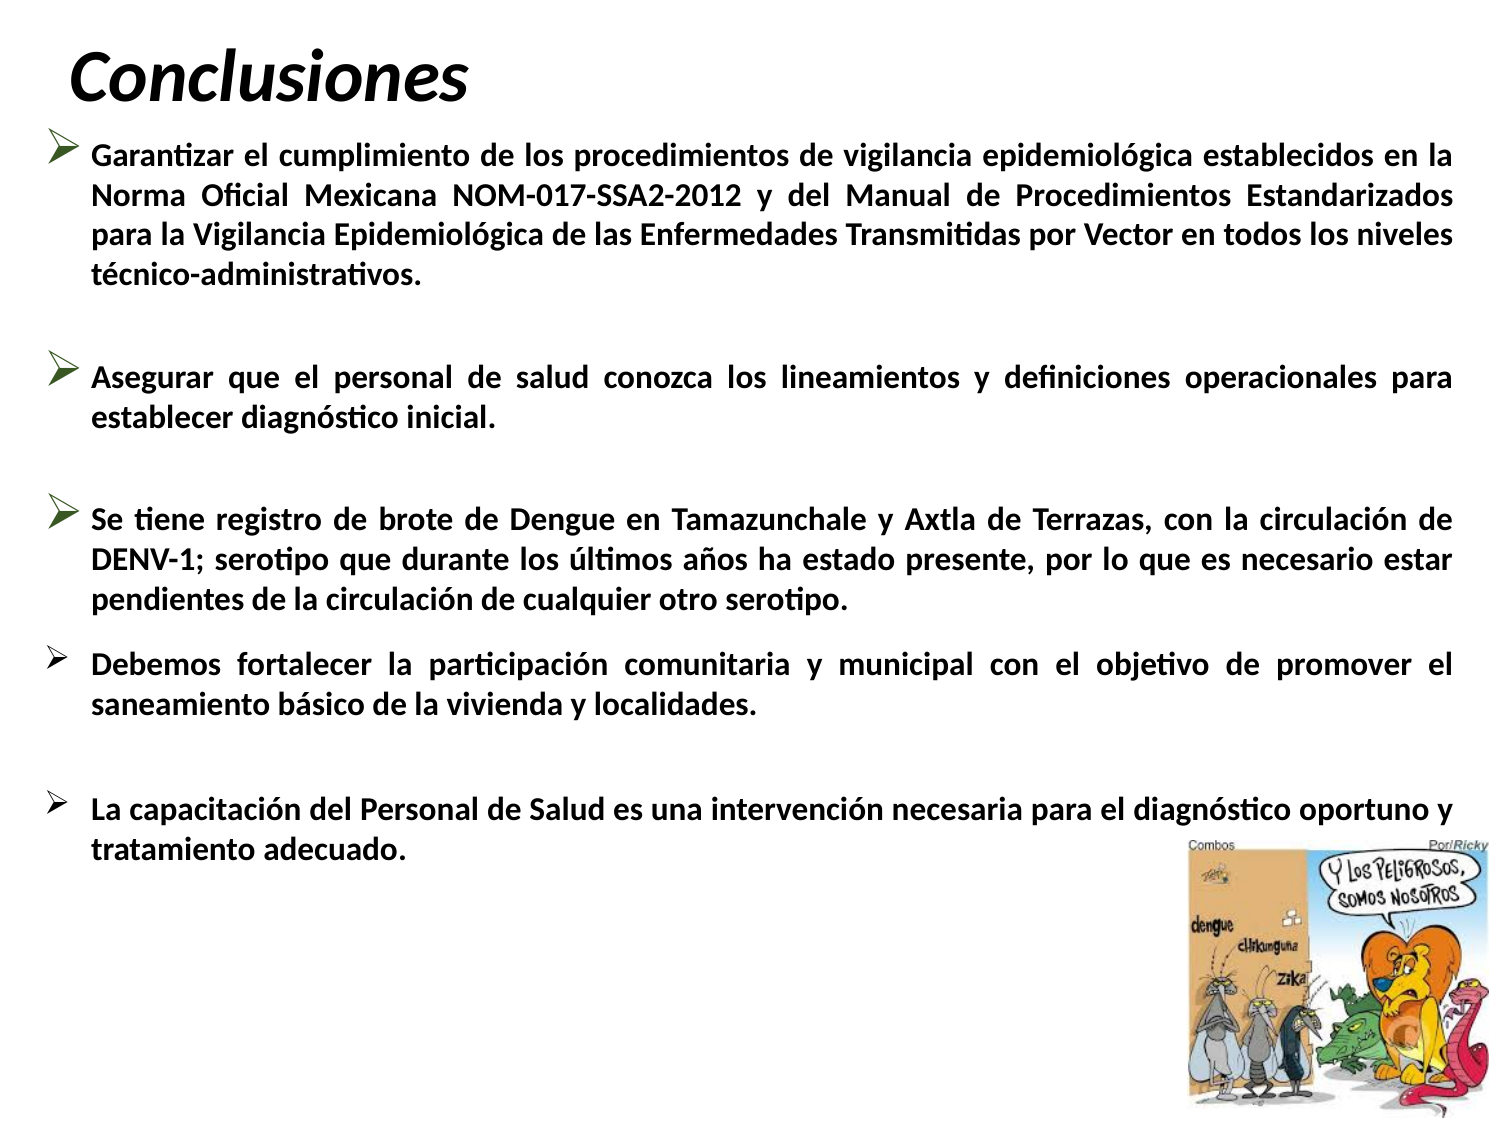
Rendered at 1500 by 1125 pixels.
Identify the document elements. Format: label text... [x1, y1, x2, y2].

text_box Conclusiones [55, 19, 502, 125]
picture [1187, 840, 1489, 1118]
text_box Garantizar el cumplimiento de los procedimientos de vigilancia epidemiológica establecidos en la Norma Oficial Mexicana NOM-017-SSA2-2012 y del Manual de Procedimientos Estandarizados para la Vigilancia Epidemiológica de las Enfermedades Transmitidas por Vector en todos los niveles técnico-administrativos. Asegurar que el personal de salud conozca los lineamientos y definiciones operacionales para establecer diagnóstico inicial. Se tiene registro de brote de Dengue en Tamazunchale y Axtla de Terrazas, con la circulación de DENV-1; serotipo que durante los últimos años ha estado presente, por lo que es necesario estar pendientes de la circulación de cualquier otro serotipo. Debemos fortalecer la participación comunitaria y municipal con el objetivo de promover el saneamiento básico de la vivienda y localidades. La capacitación del Personal de Salud es una intervención necesaria para el diagnóstico oportuno y tratamiento adecuado. [29, 125, 1471, 931]
